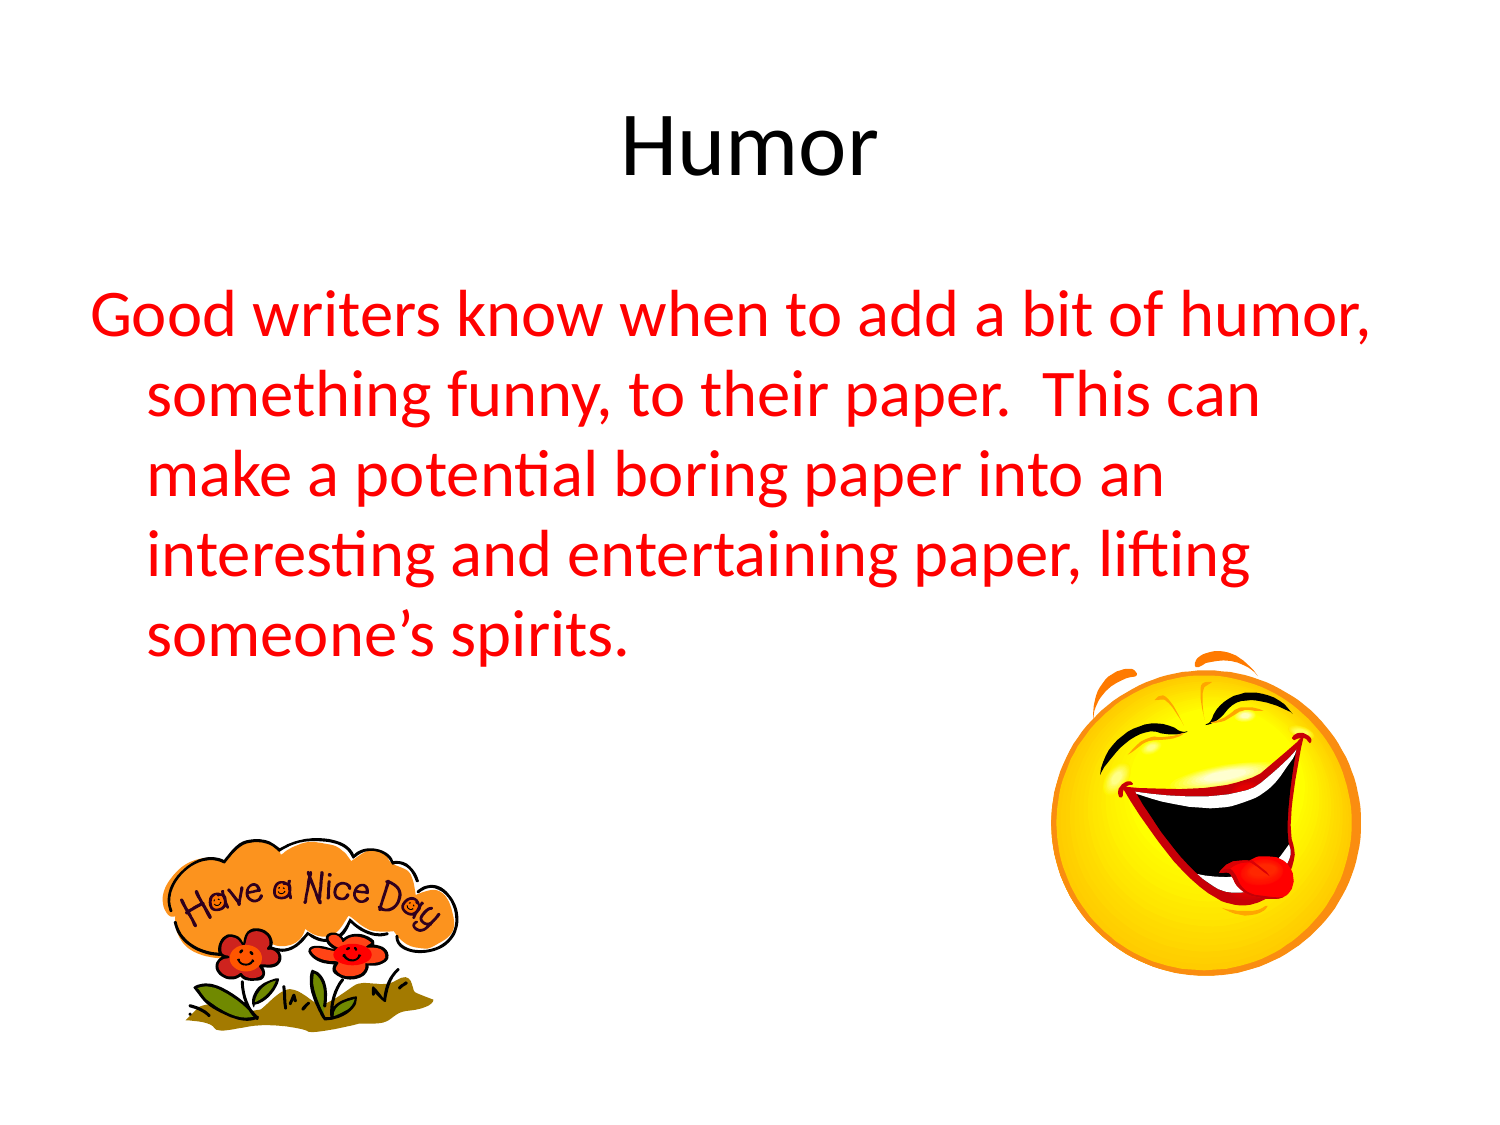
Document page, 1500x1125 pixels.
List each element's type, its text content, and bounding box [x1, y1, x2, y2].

list Good writers know when to add a bit of humor, something funny, to their paper. This can make a potential boring paper into an interesting and entertaining paper, lifting someone’s spirits. [75, 262, 1425, 1005]
title Humor [75, 45, 1425, 233]
picture [1049, 649, 1363, 977]
picture [162, 837, 459, 1037]
